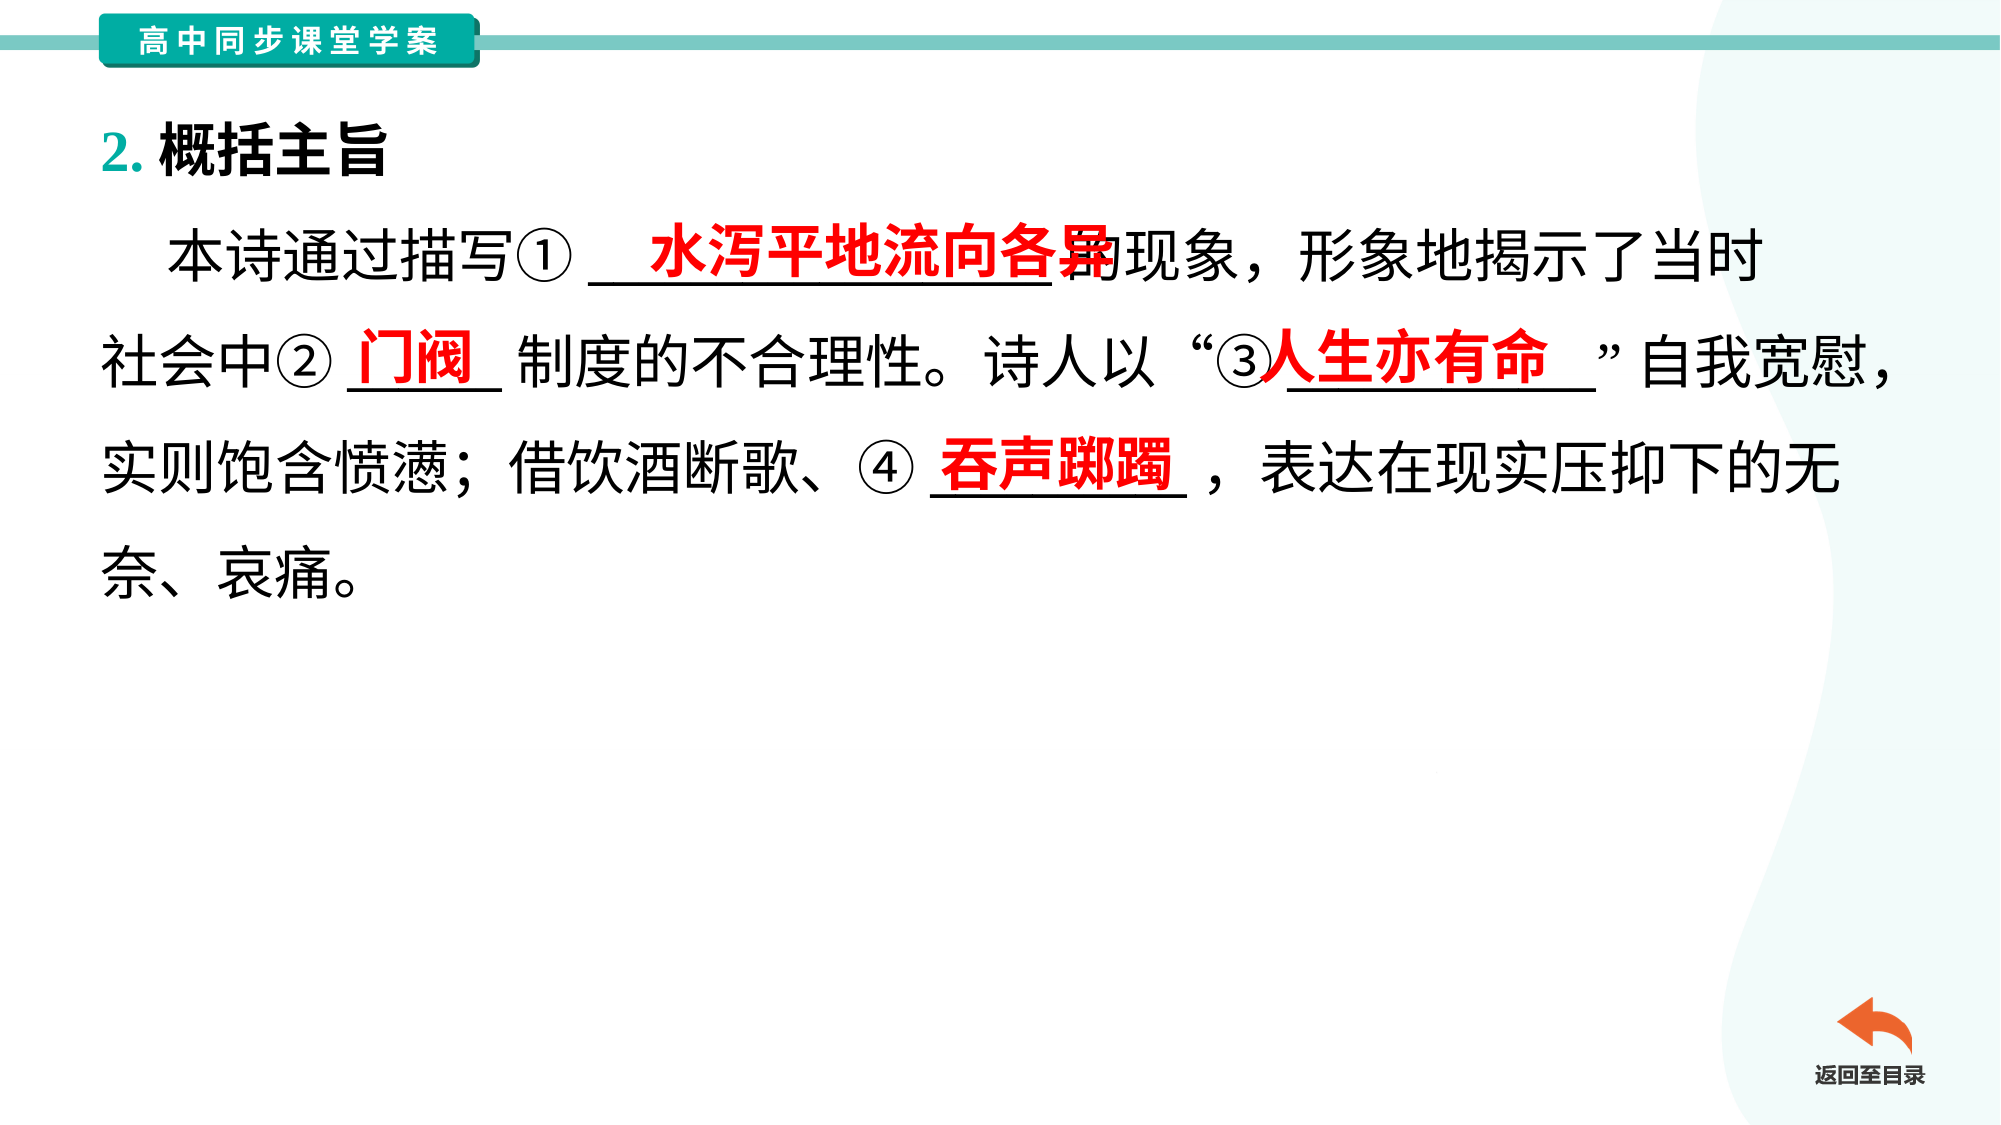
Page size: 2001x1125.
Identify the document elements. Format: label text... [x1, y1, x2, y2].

picture [0, 0, 2000, 1125]
text_box 门阀 [335, 284, 496, 379]
text_box 人生亦有命 [1236, 284, 1572, 379]
text_box 水泻平地流向各异 [627, 178, 1139, 272]
text_box 吞声踯躅 [918, 390, 1196, 485]
text_box 2.概括主旨 本诗通过描写①__________________的现象，形象地揭示了当时 社会中②______制度的不合理性。诗人以“③____________”自我宽慰， 实则饱含愤懑；借饮酒断歌、④__________，表达在现实压抑下的无 奈、哀痛。 [100, 76, 1899, 595]
